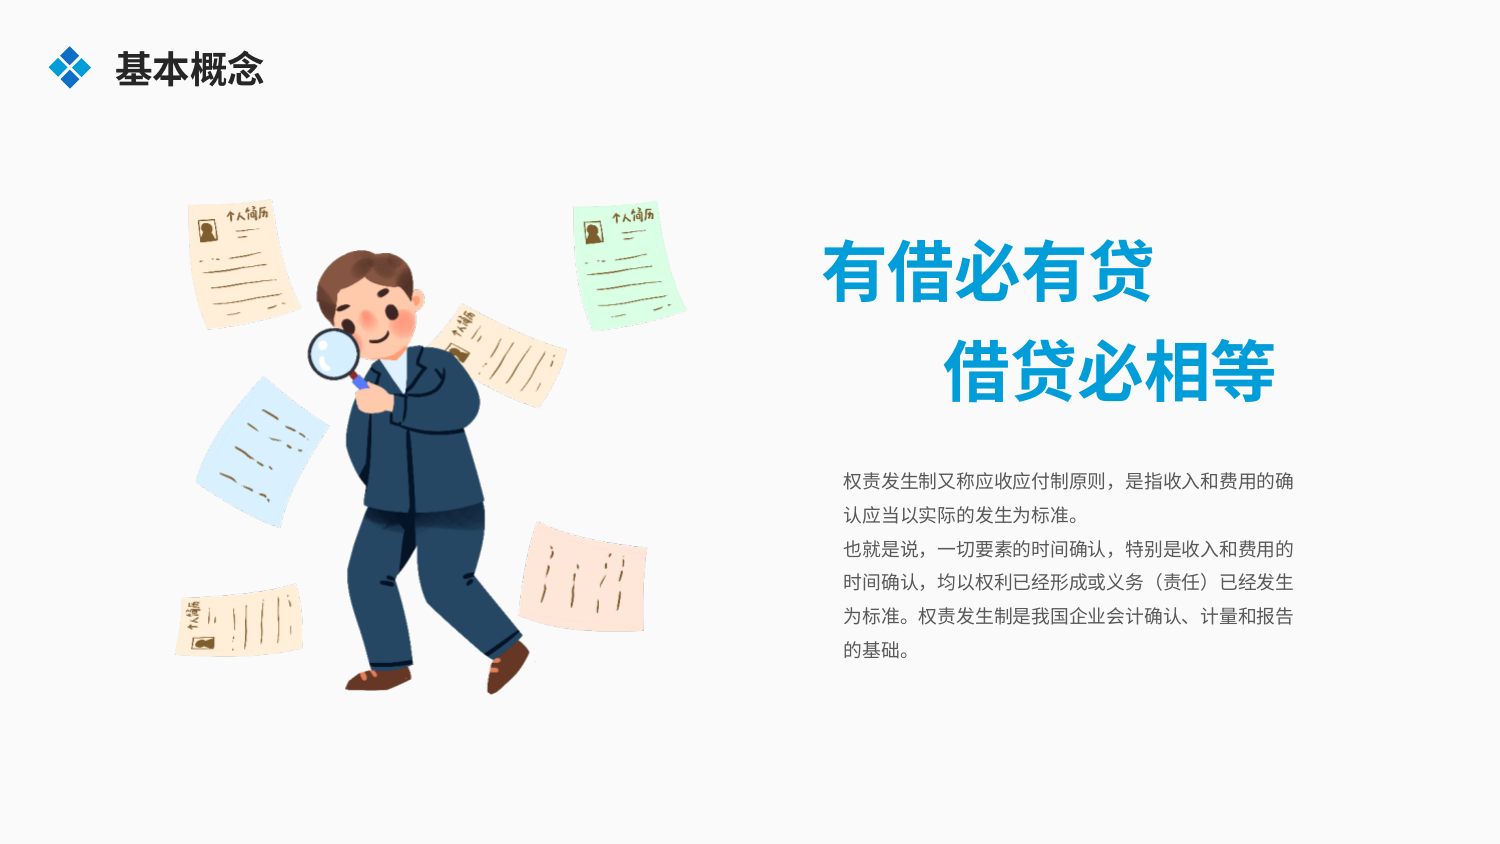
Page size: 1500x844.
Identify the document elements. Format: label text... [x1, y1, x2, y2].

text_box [55, 52, 85, 83]
picture [140, 174, 708, 742]
text_box 有借必有贷 借贷必相等 [806, 202, 1360, 417]
text_box 权责发生制又称应收应付制原则，是指收入和费用的确认应当以实际的发生为标准。 也就是说，一切要素的时间确认，特别是收入和费用的时间确认，均以权利已经形成或义务（责任）已经发生为标准。权责发生制是我国企业会计确认、计量和报告的基础。 [828, 451, 1313, 669]
text_box 基本概念 [100, 38, 308, 99]
